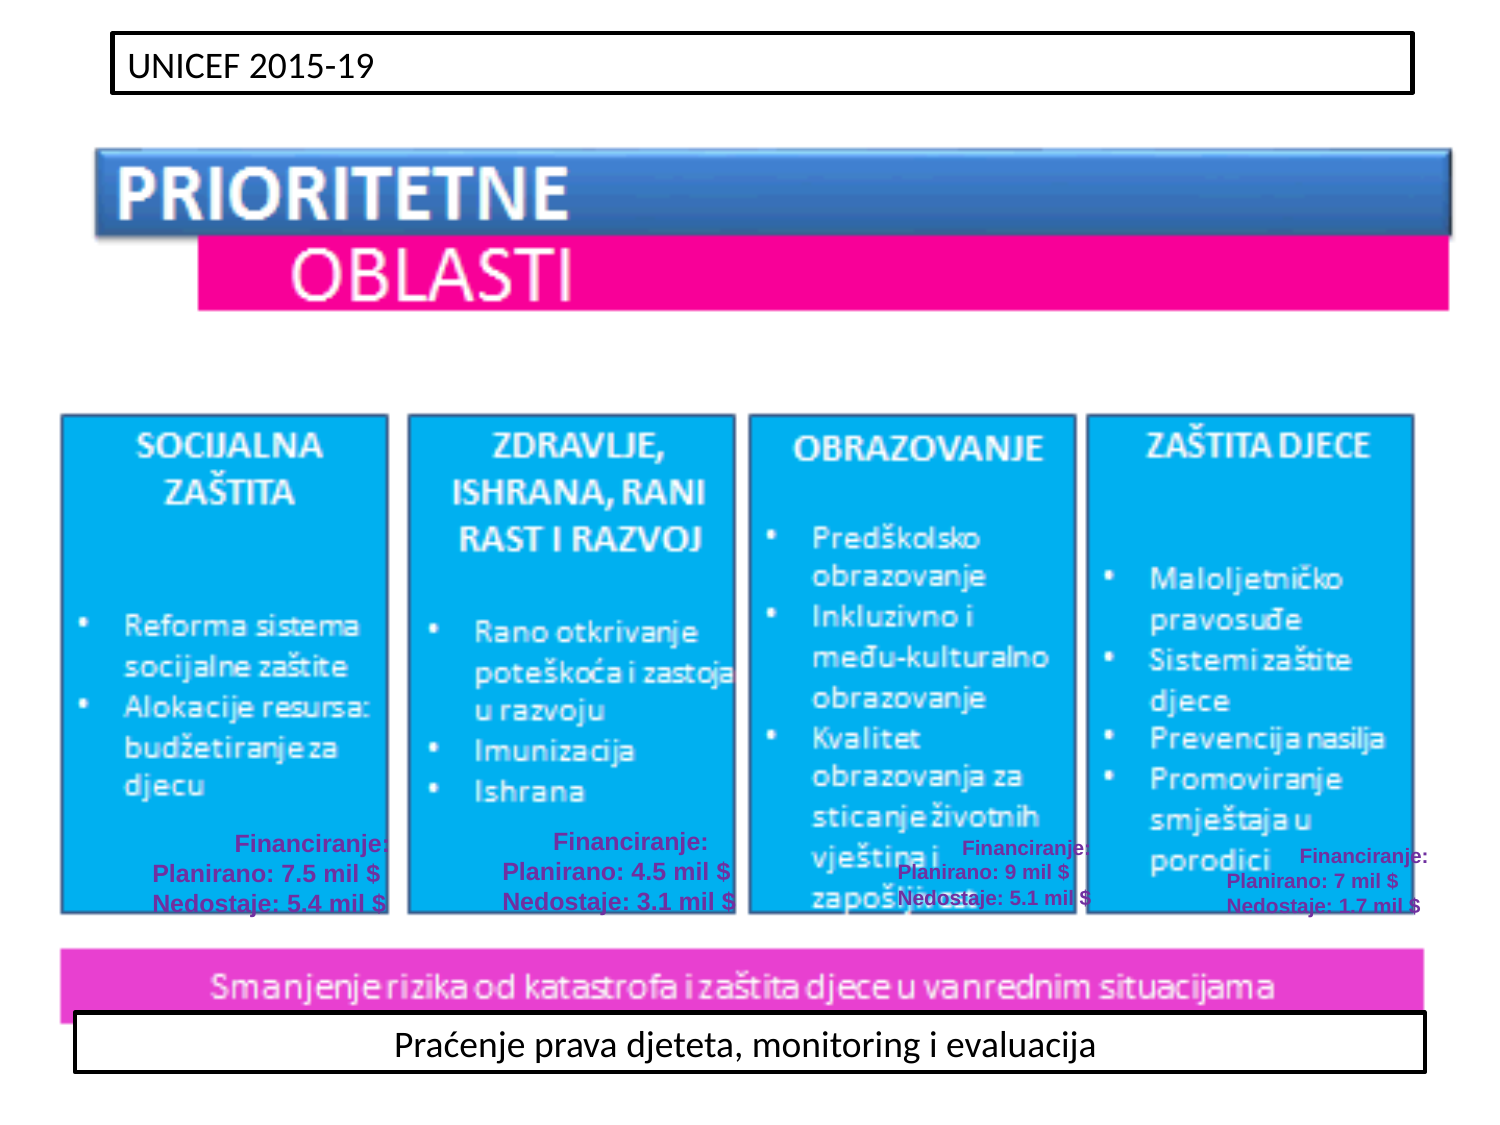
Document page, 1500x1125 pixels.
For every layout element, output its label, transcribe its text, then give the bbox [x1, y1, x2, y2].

picture [24, 124, 1500, 1125]
text_box UNICEF 2015-19 [110, 31, 1415, 95]
